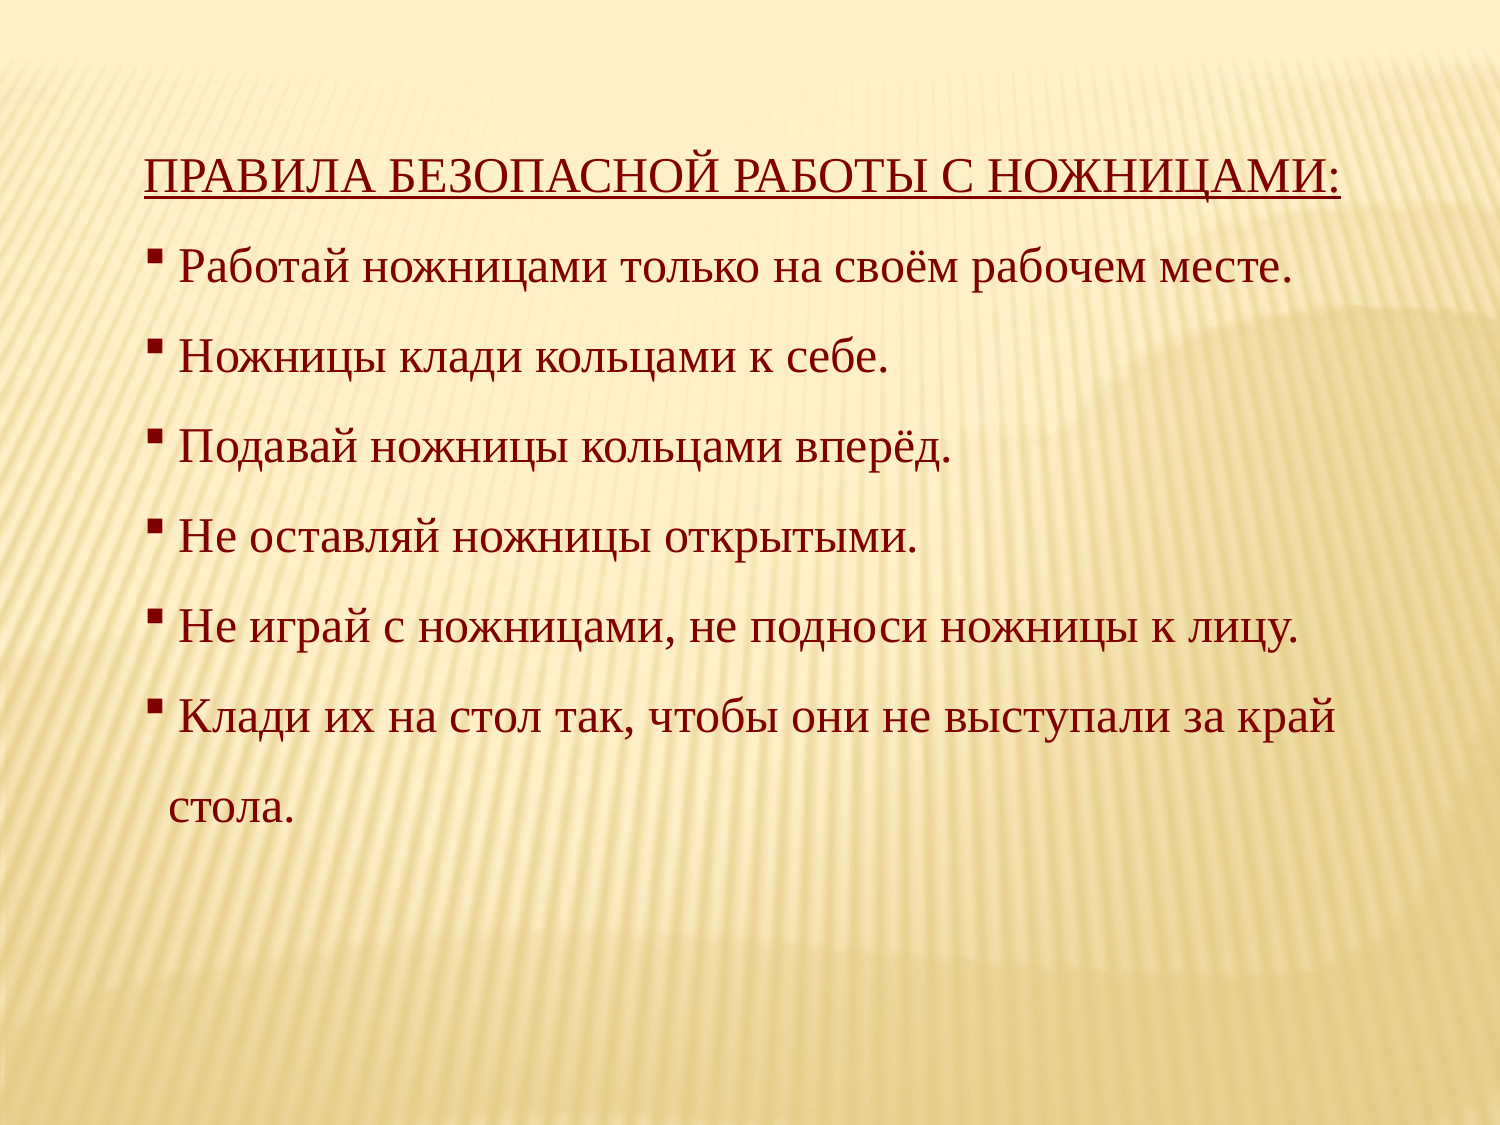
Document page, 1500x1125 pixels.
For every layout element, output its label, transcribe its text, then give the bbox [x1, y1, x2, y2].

text_box ПРАВИЛА БЕЗОПАСНОЙ РАБОТЫ С НОЖНИЦАМИ: Работай ножницами только на своём рабочем месте. Ножницы клади кольцами к себе. Подавай ножницы кольцами вперёд. Не оставляй ножницы открытыми. Не играй с ножницами, не подноси ножницы к лицу. Клади их на стол так, чтобы они не выступали за край стола. [128, 105, 1360, 841]
